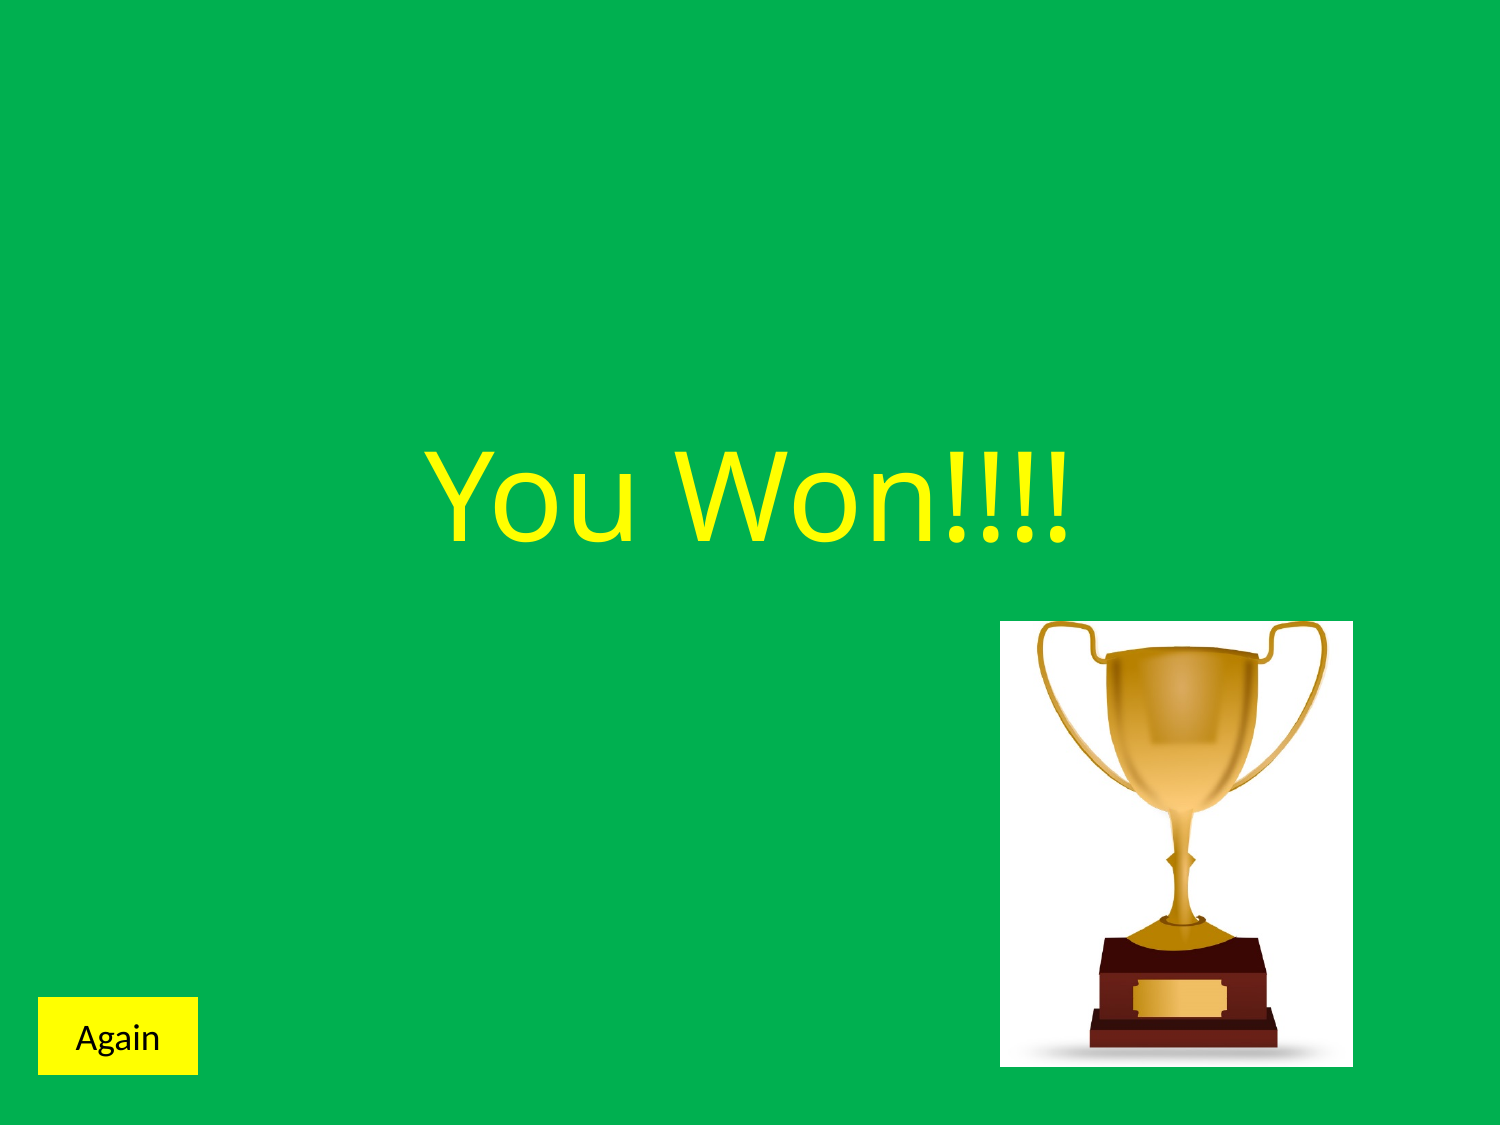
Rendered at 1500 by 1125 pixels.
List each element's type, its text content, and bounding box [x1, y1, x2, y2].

text_box Again [60, 1005, 176, 1066]
text_box [36, 995, 200, 1077]
picture [1000, 621, 1353, 1067]
title You Won!!!! [112, 184, 1388, 576]
